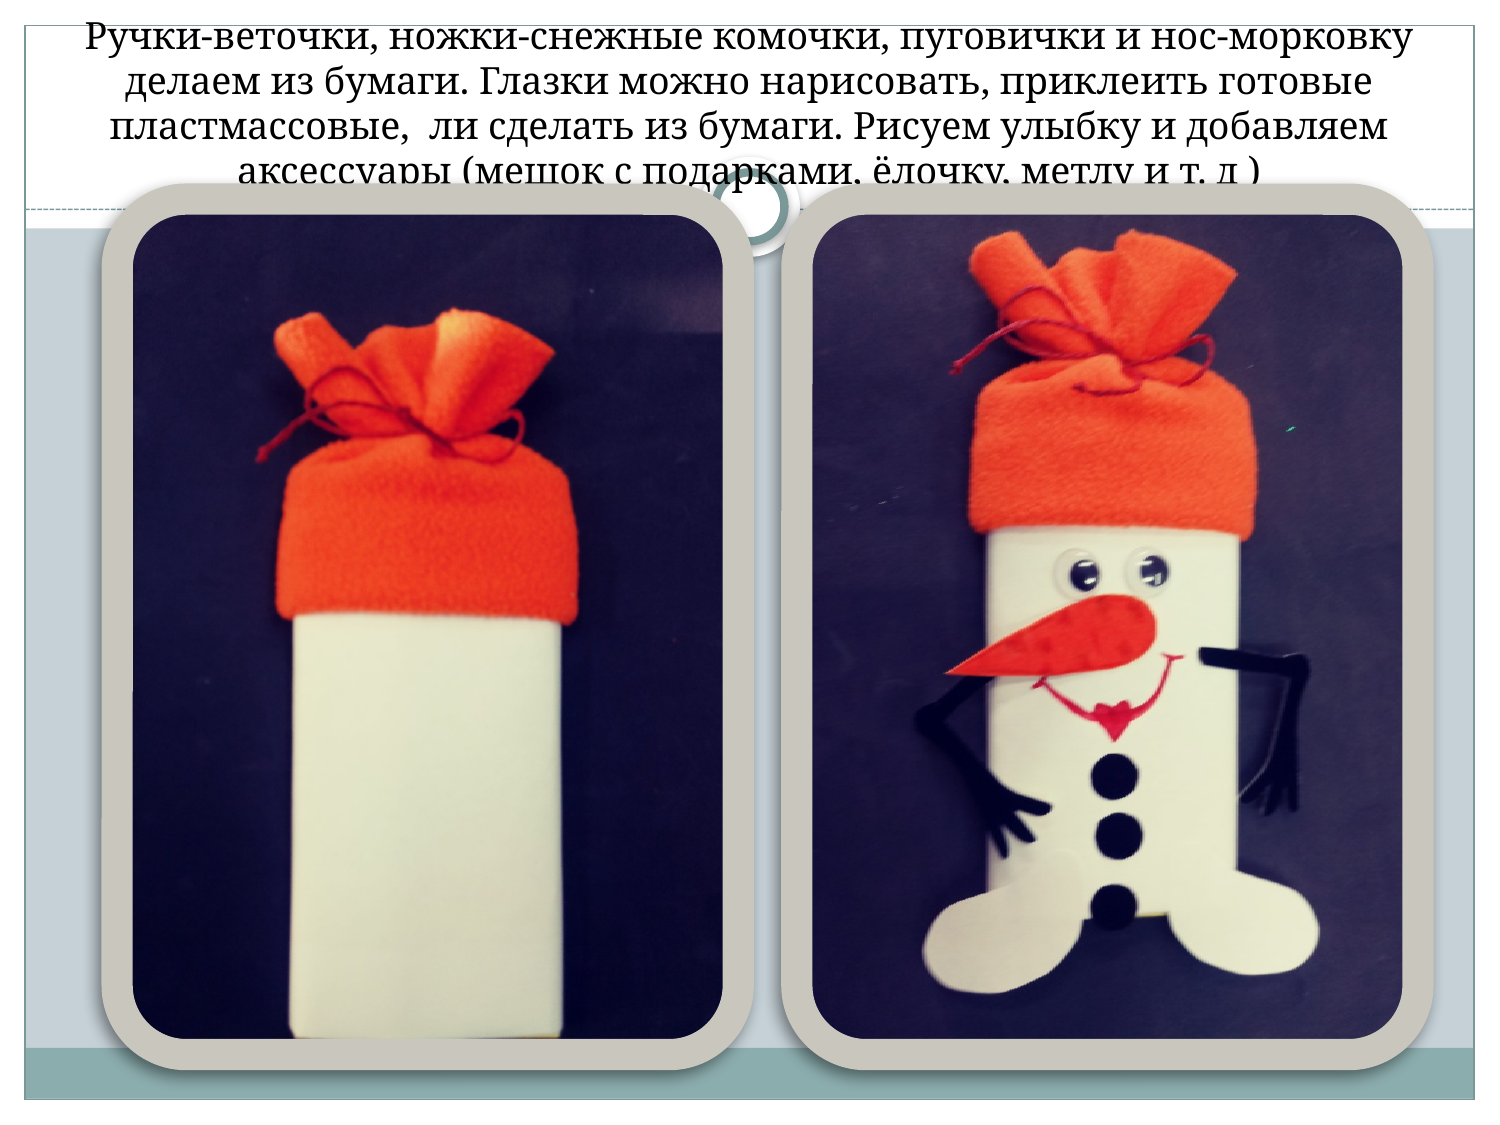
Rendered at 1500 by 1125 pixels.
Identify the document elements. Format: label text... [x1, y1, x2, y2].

title Ручки-веточки, ножки-снежные комочки, пуговички и нос-морковку делаем из бумаги. Глазки можно нарисовать, приклеить готовые пластмассовые, ли сделать из бумаги. Рисуем улыбку и добавляем аксессуары (мешок с подарками, ёлочку, метлу и т. д ) [49, 0, 1450, 200]
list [116, 198, 739, 1055]
picture [796, 198, 1419, 1055]
